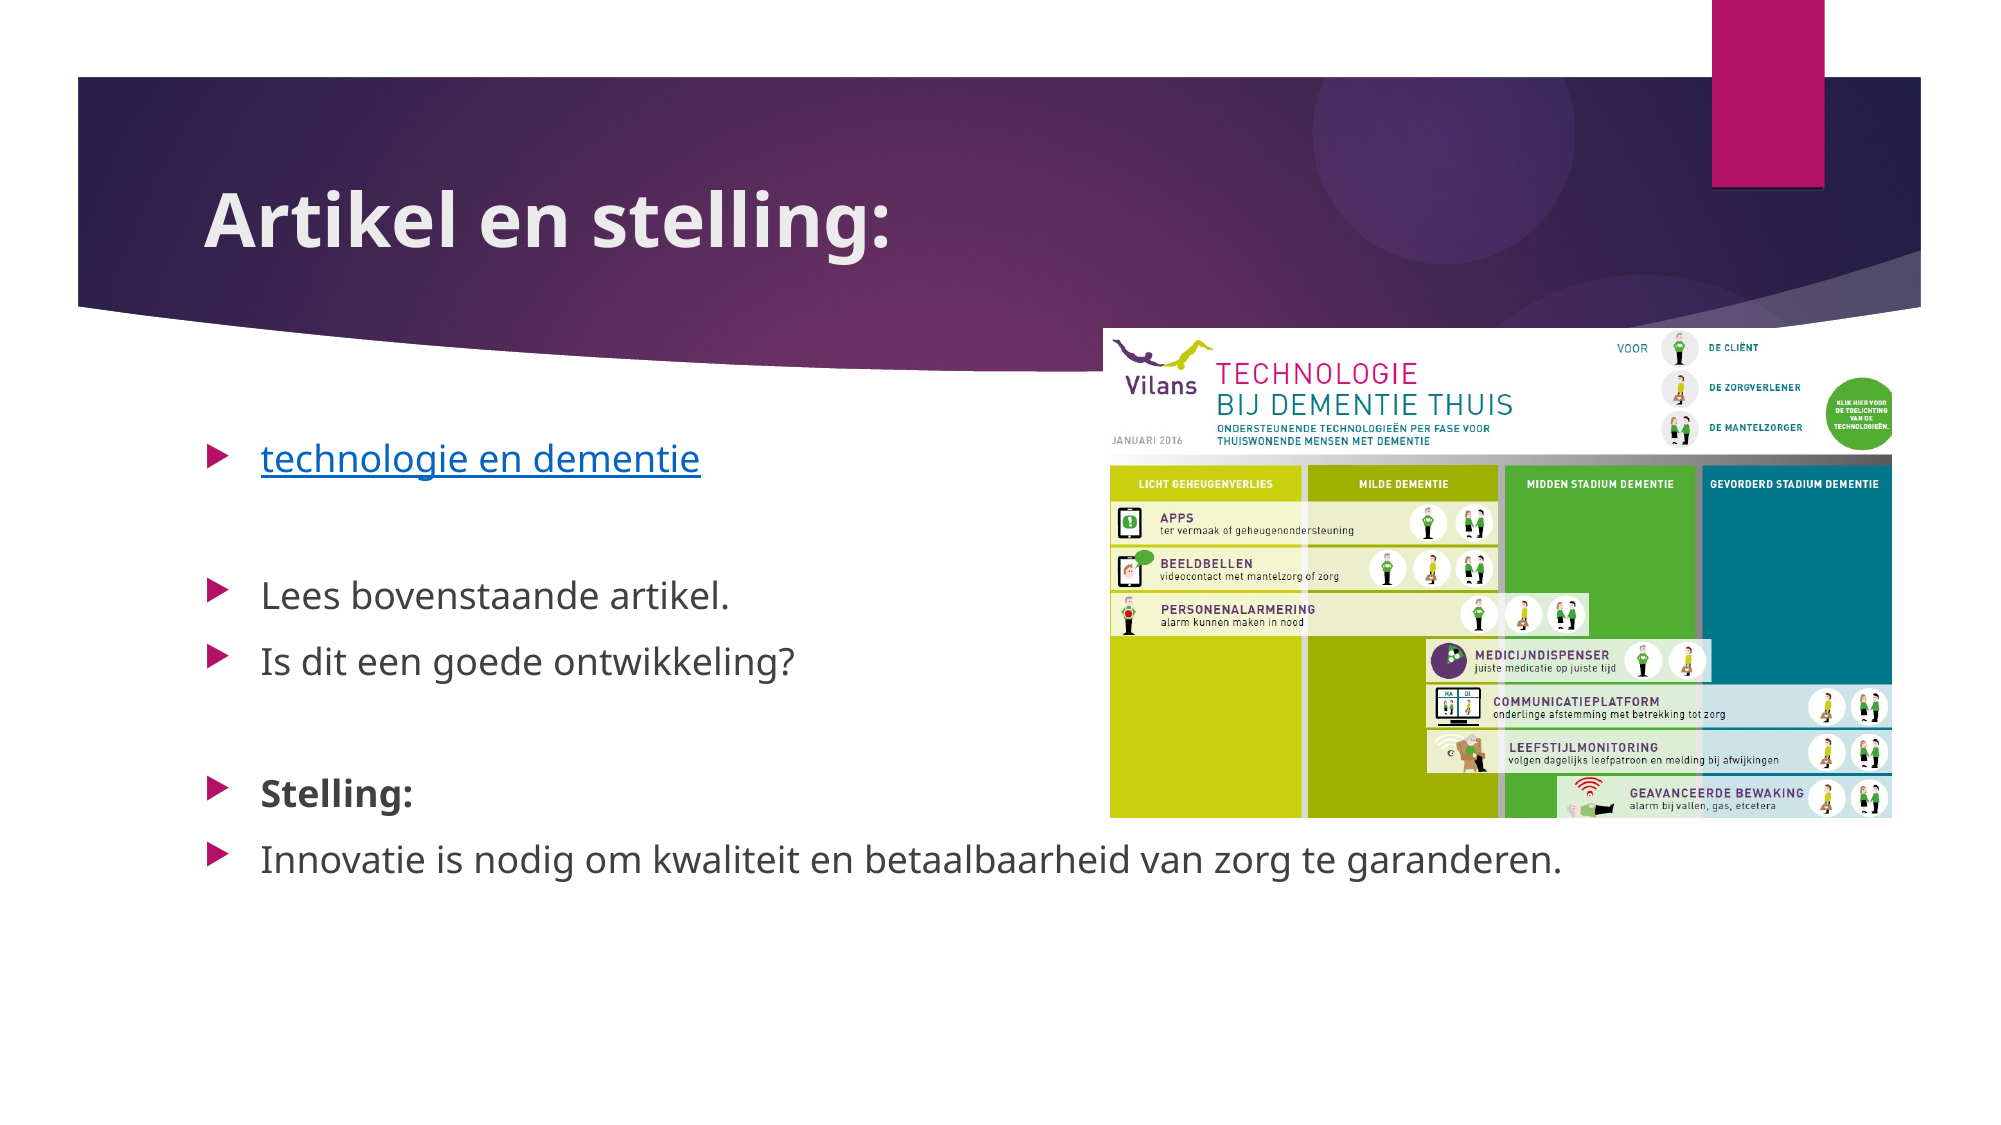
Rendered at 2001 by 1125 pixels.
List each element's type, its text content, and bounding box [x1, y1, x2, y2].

title Artikel en stelling: [189, 159, 1627, 276]
picture [79, 78, 1920, 818]
list technologie en dementie Lees bovenstaande artikel. Is dit een goede ontwikkeling? Stelling: Innovatie is nodig om kwaliteit en betaalbaarheid van zorg te garanderen. [189, 427, 1638, 988]
